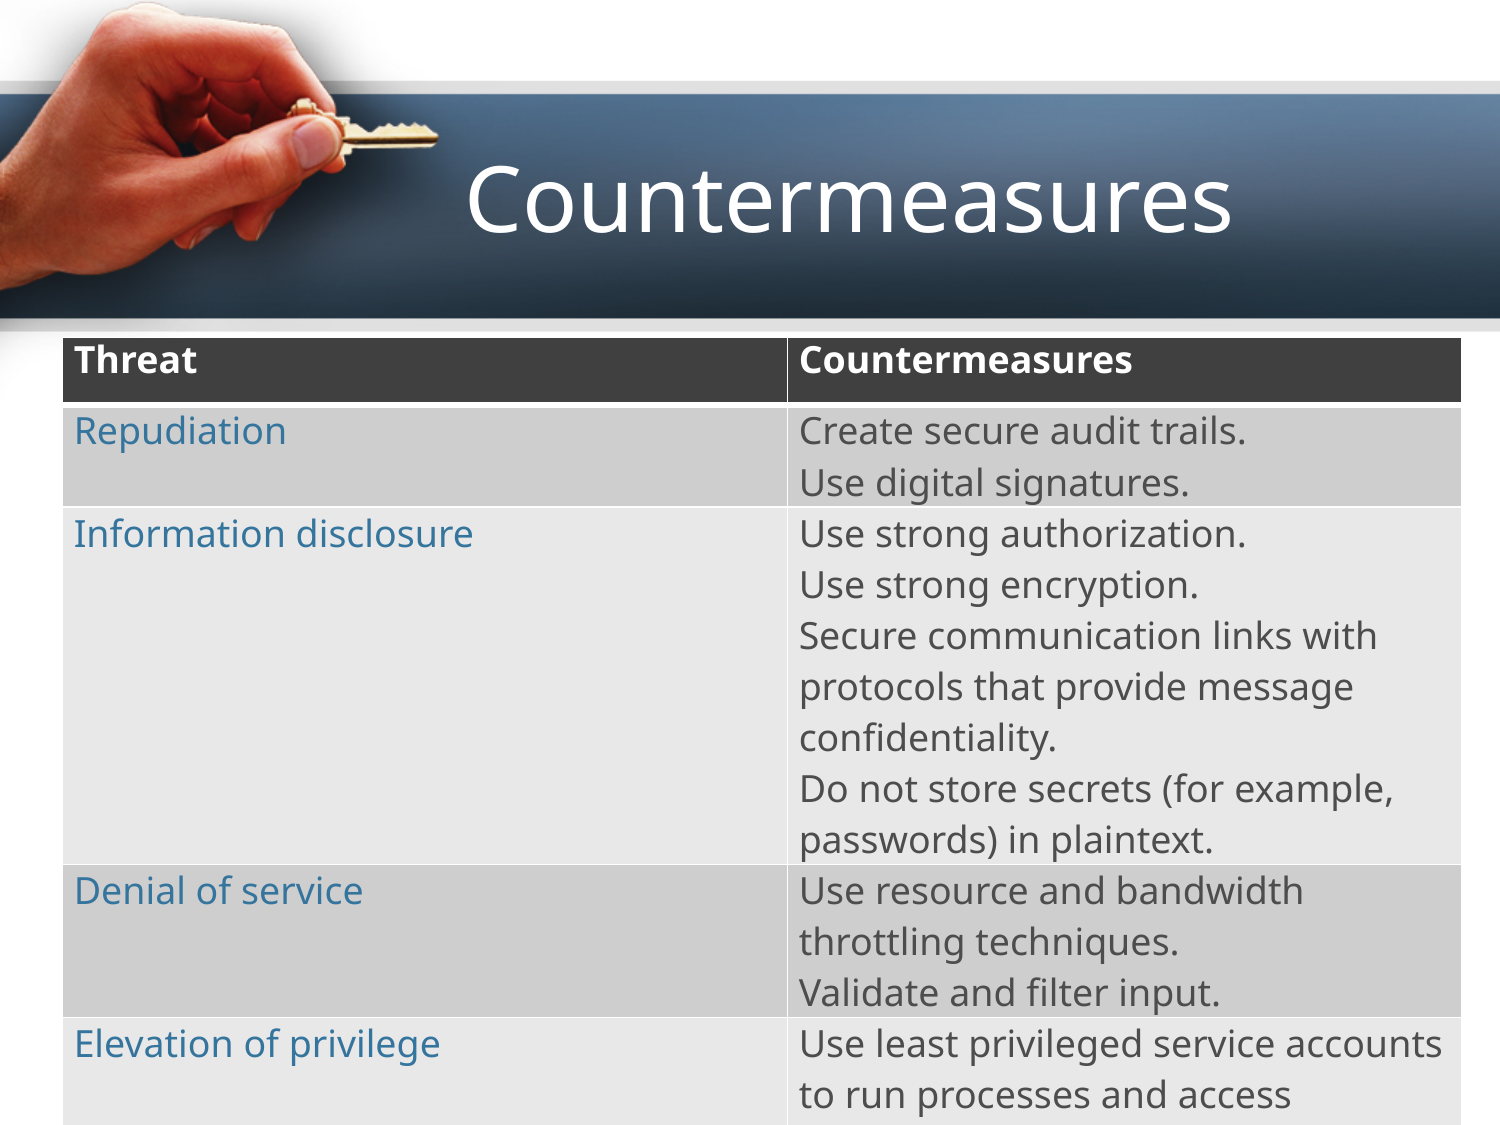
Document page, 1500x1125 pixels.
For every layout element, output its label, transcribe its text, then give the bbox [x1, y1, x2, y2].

picture [0, 0, 1500, 1125]
table_cell Repudiation [63, 408, 787, 506]
table_header Countermeasures [788, 338, 1461, 402]
table_cell Use least privileged service accounts to run processes and access resources. [788, 1018, 1461, 1125]
table_cell Elevation of privilege [63, 1018, 787, 1125]
table_cell Use resource and bandwidth throttling techniques. Validate and filter input. [788, 865, 1461, 1017]
table_cell Create secure audit trails. Use digital signatures. [788, 408, 1461, 506]
table_cell Information disclosure [63, 508, 787, 864]
title Countermeasures [249, 137, 1451, 256]
table_cell Denial of service [63, 865, 787, 1017]
table_cell Use strong authorization. Use strong encryption. Secure communication links with protocols that provide message confidentiality. Do not store secrets (for example, passwords) in plaintext. [788, 508, 1461, 864]
table_header Threat [63, 338, 787, 402]
